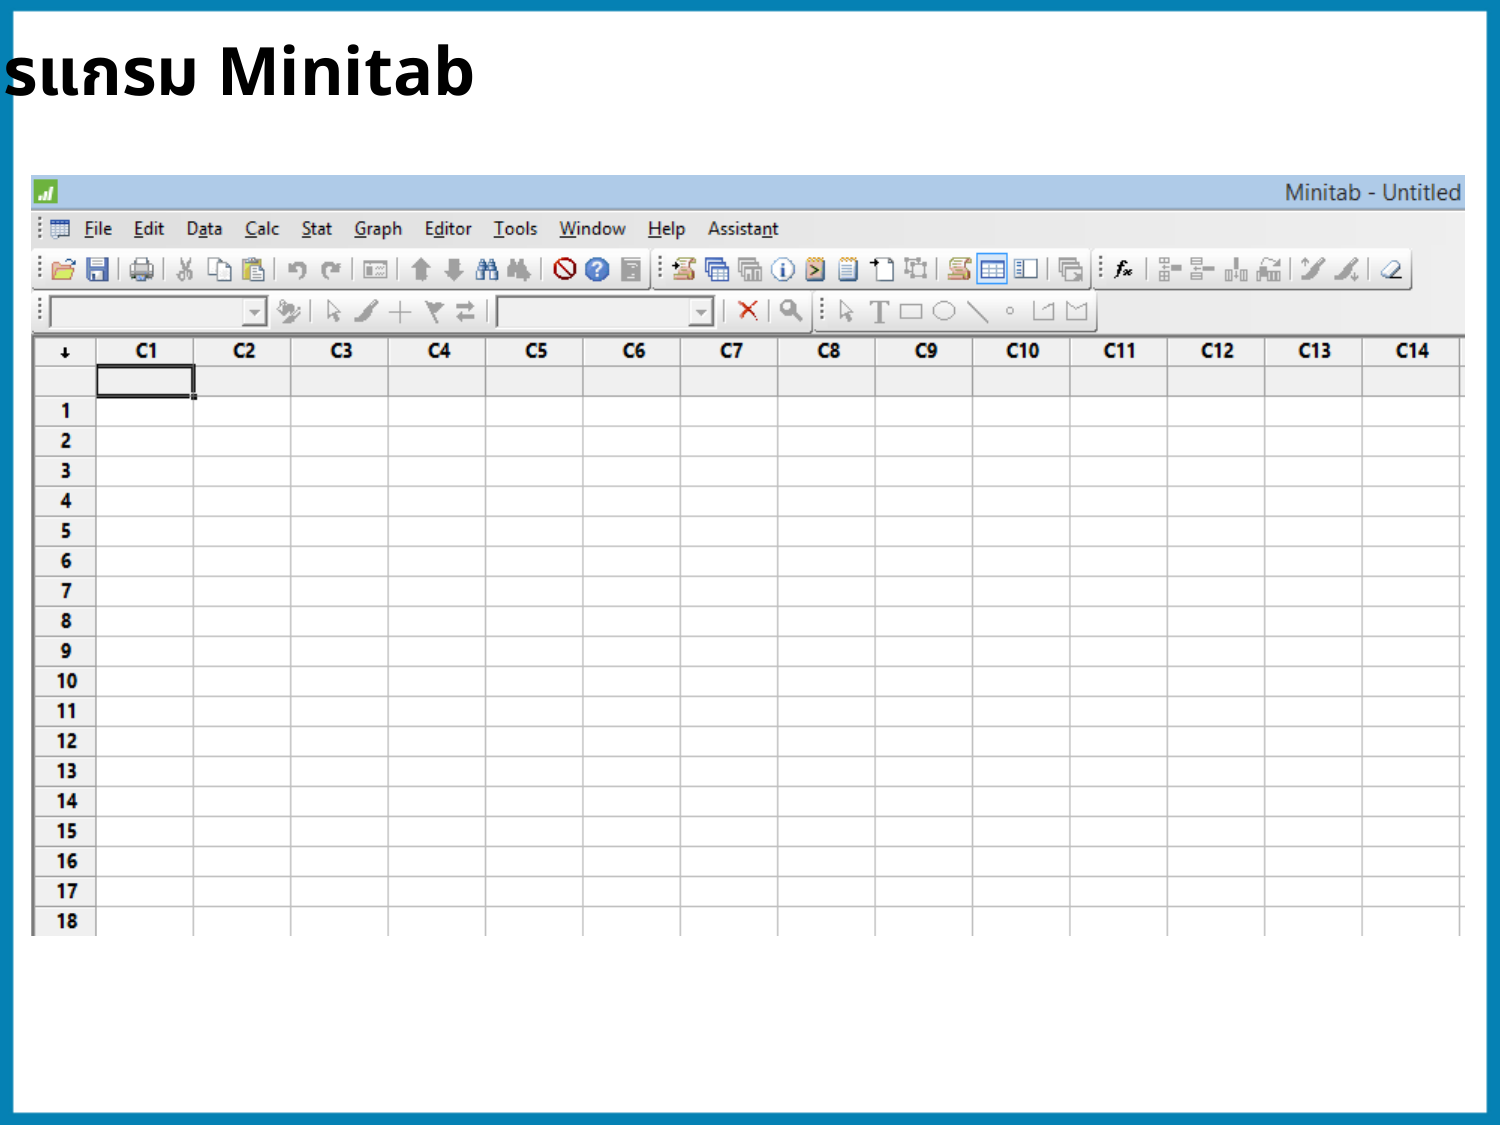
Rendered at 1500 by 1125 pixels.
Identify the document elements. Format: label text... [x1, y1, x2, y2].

picture [13, 11, 1487, 1113]
text_box โปรแกรม Minitab [0, 21, 491, 116]
